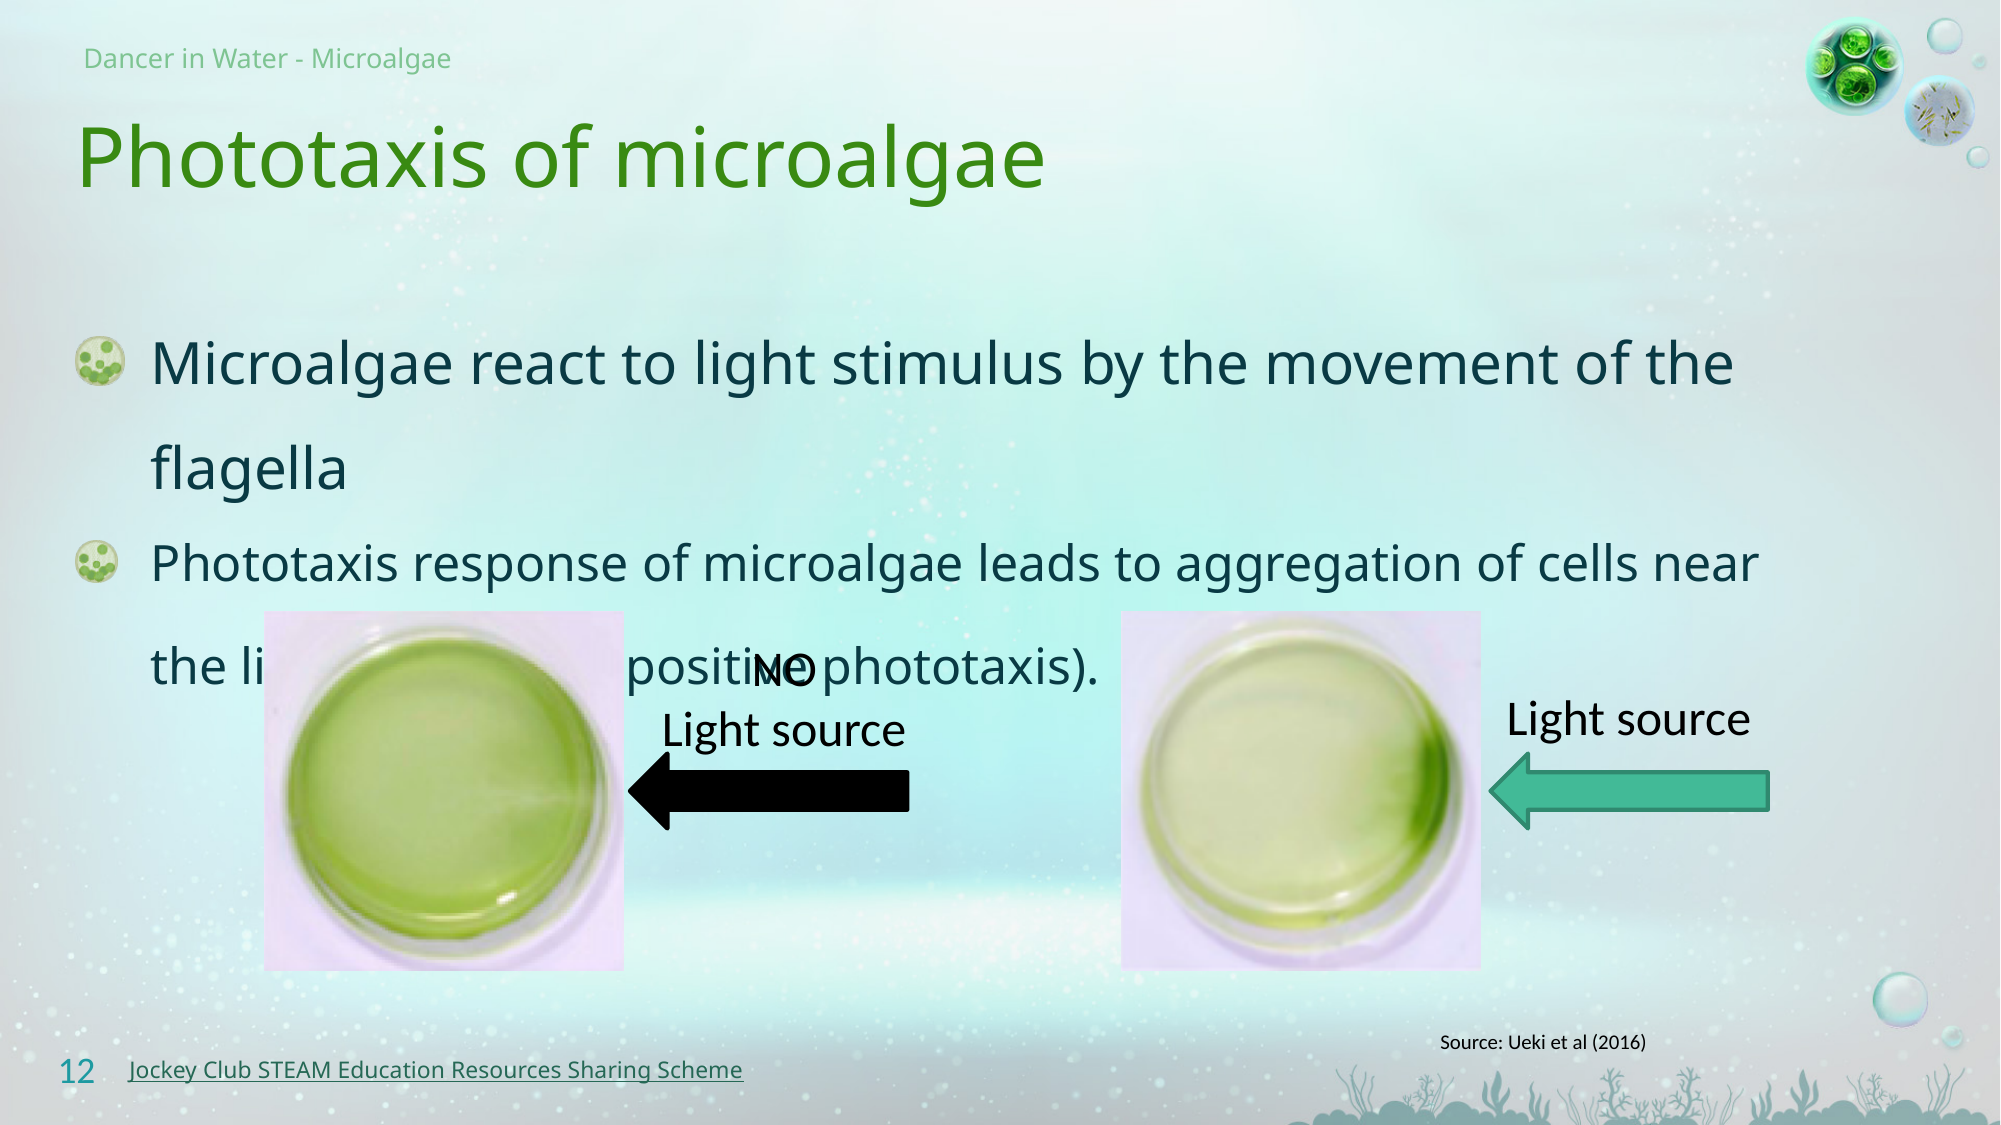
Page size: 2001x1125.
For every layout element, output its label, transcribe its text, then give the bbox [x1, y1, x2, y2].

text_box [1488, 753, 1770, 831]
text_box NO Light source [646, 628, 922, 764]
text_box Source: Ueki et al (2016) [1425, 1021, 1674, 1062]
text_box Light source [1491, 677, 1767, 753]
picture [0, 0, 2001, 1125]
title Phototaxis of microalgae [61, 96, 1571, 229]
slide_number 12 [35, 1038, 118, 1099]
text_box [627, 764, 910, 831]
list Microalgae react to light stimulus by the movement of the flagella Phototaxis response of microalgae leads to aggregation of cells near the light source (i.e. positive phototaxis). [61, 284, 1862, 1043]
